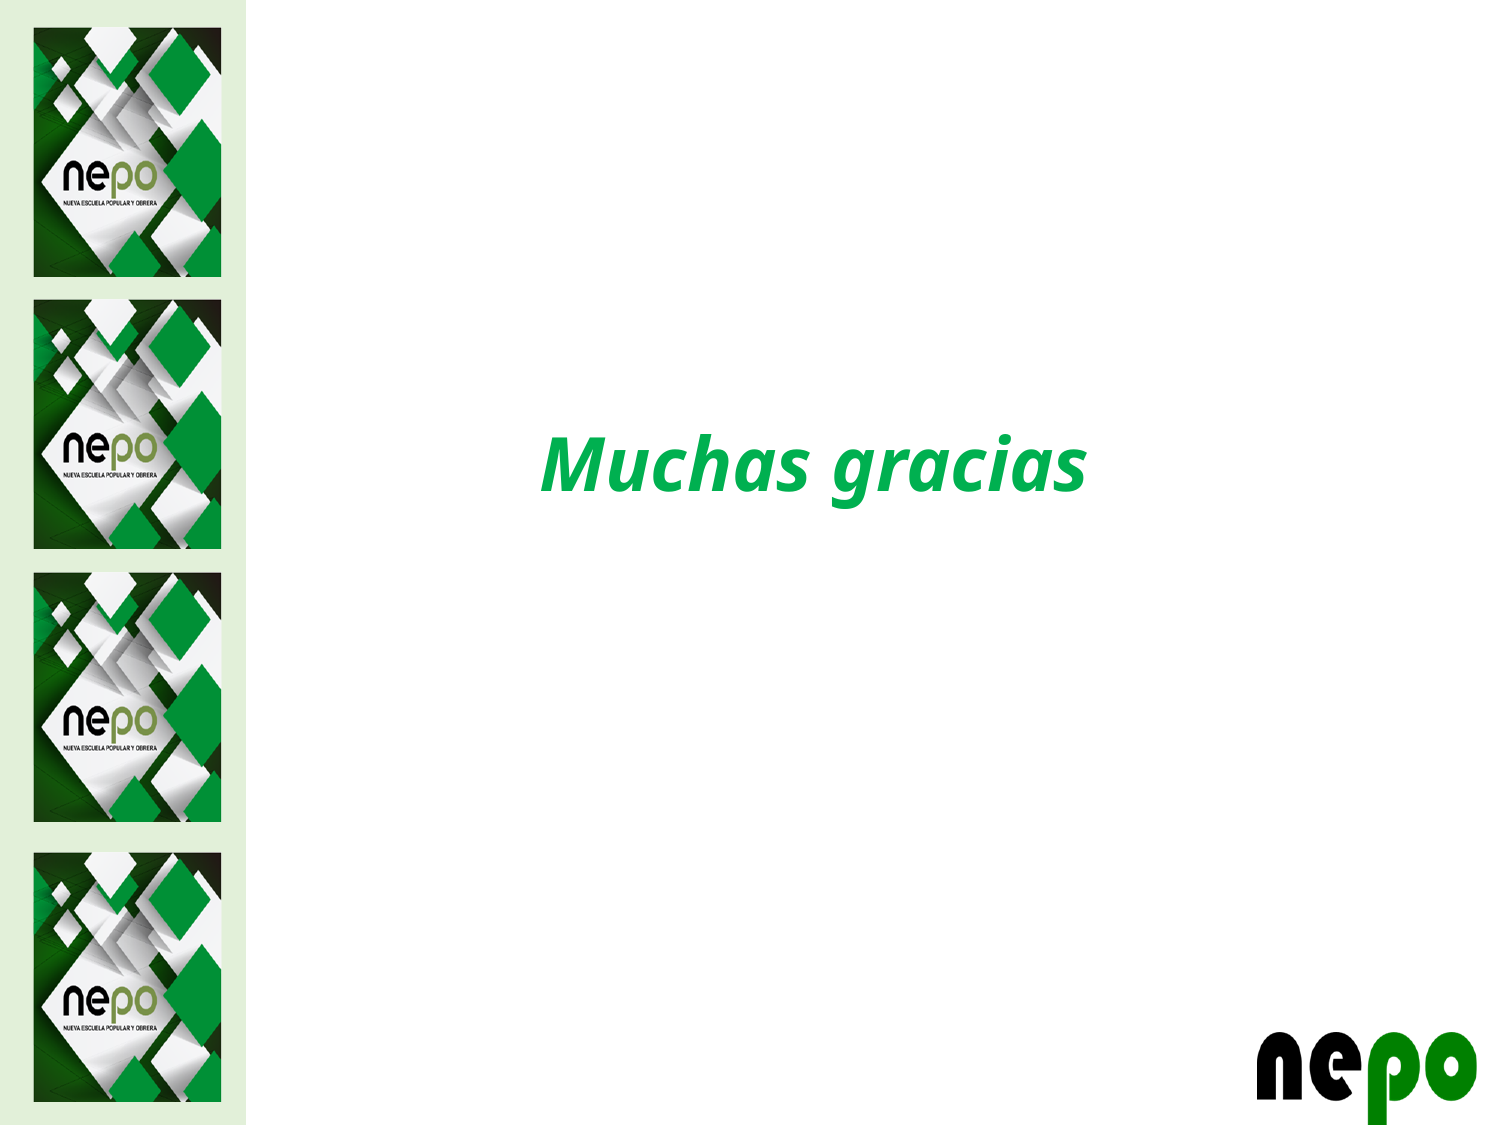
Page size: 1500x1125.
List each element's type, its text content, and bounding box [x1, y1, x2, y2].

picture [1257, 1032, 1477, 1125]
text_box Muchas gracias [525, 408, 1124, 514]
picture [0, 0, 246, 1125]
